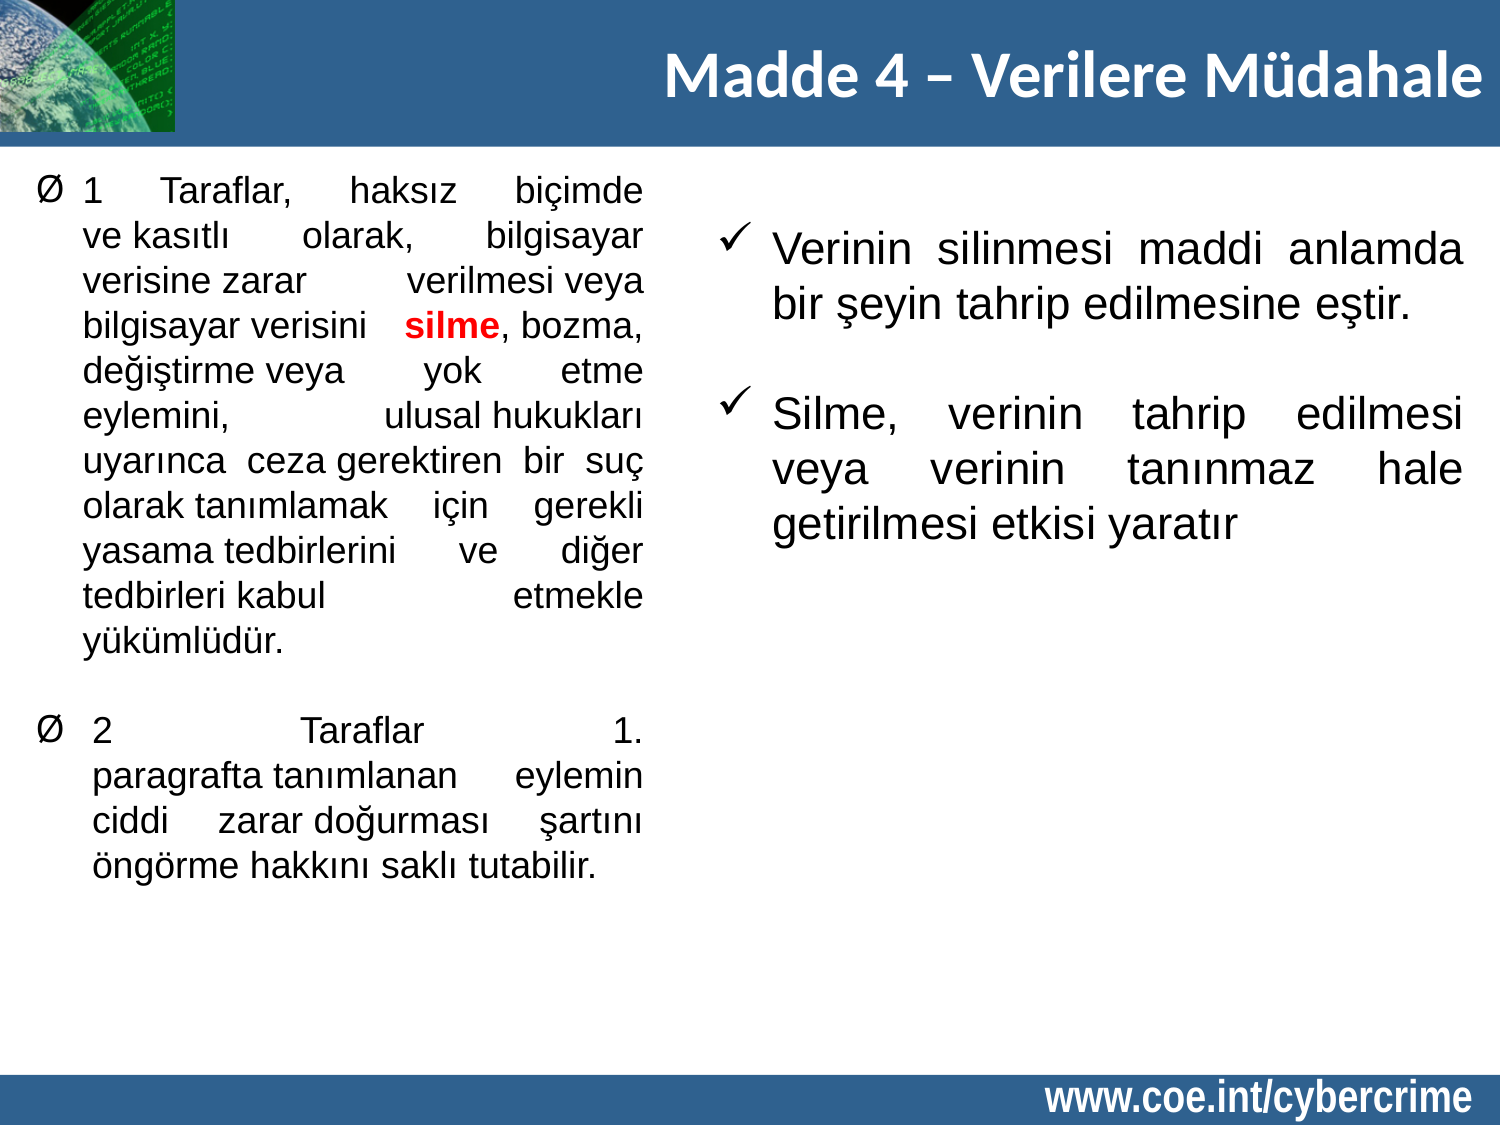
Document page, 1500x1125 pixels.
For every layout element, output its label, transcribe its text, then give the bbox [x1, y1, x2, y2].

picture [0, 0, 175, 132]
text_box 1 Taraflar, haksız biçimde ve kasıtlı olarak, bilgisayar verisine zarar verilmesi veya bilgisayar verisini silme, bozma, değiştirme veya yok etme eylemini, ulusal hukukları uyarınca ceza gerektiren bir suç olarak tanımlamak için gerekli yasama tedbirlerini ve diğer tedbirleri kabul etmekle yükümlüdür. 2 Taraflar 1. paragrafta tanımlanan eylemin ciddi zarar doğurması şartını öngörme hakkını saklı tutabilir. [20, 158, 659, 894]
text_box www.coe.int/cybercrime [1030, 1059, 1500, 1125]
text_box Verinin silinmesi maddi anlamda bir şeyin tahrip edilmesine eştir. Silme, verinin tahrip edilmesi veya verinin tanınmaz hale getirilmesi etkisi yaratır [701, 211, 1480, 611]
text_box Madde 4 – Verilere Müdahale [0, 0, 1500, 149]
text_box [0, 1073, 1030, 1125]
